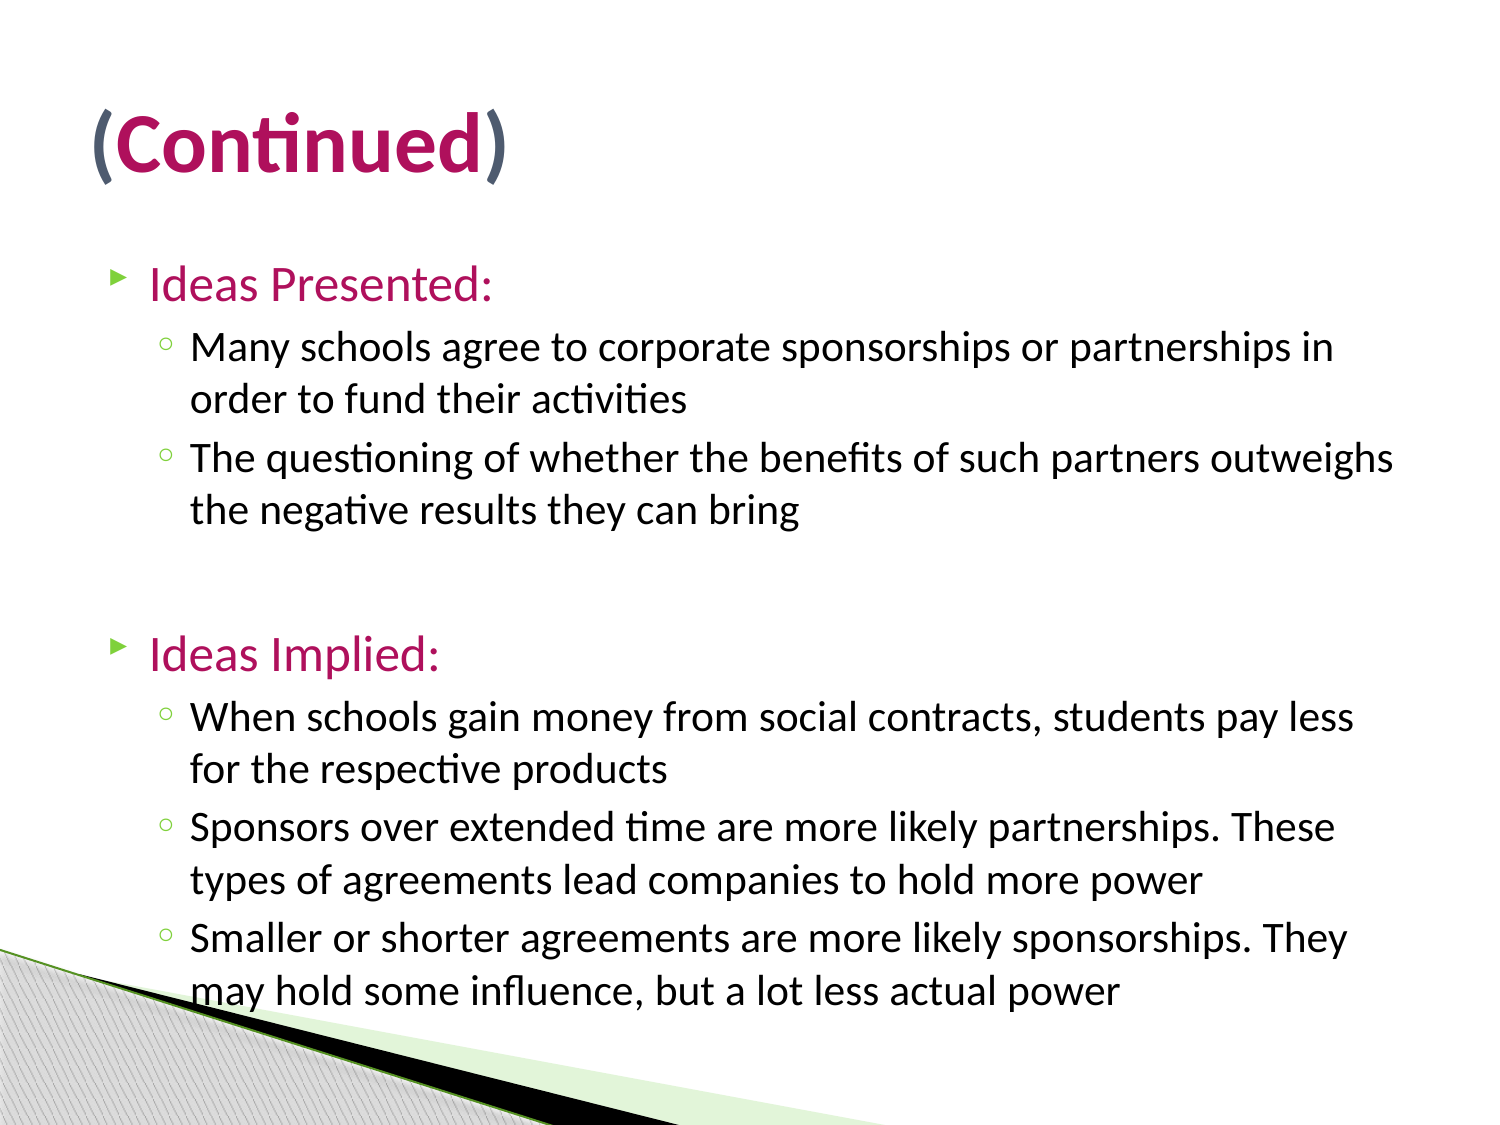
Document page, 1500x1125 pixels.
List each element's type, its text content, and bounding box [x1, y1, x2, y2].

title (Continued) [75, 45, 1425, 233]
list Ideas Presented: Many schools agree to corporate sponsorships or partnerships in order to fund their activities The questioning of whether the benefits of such partners outweighs the negative results they can bring Ideas Implied: When schools gain money from social contracts, students pay less for the respective products Sponsors over extended time are more likely partnerships. These types of agreements lead companies to hold more power Smaller or shorter agreements are more likely sponsorships. They may hold some influence, but a lot less actual power [75, 243, 1425, 1025]
